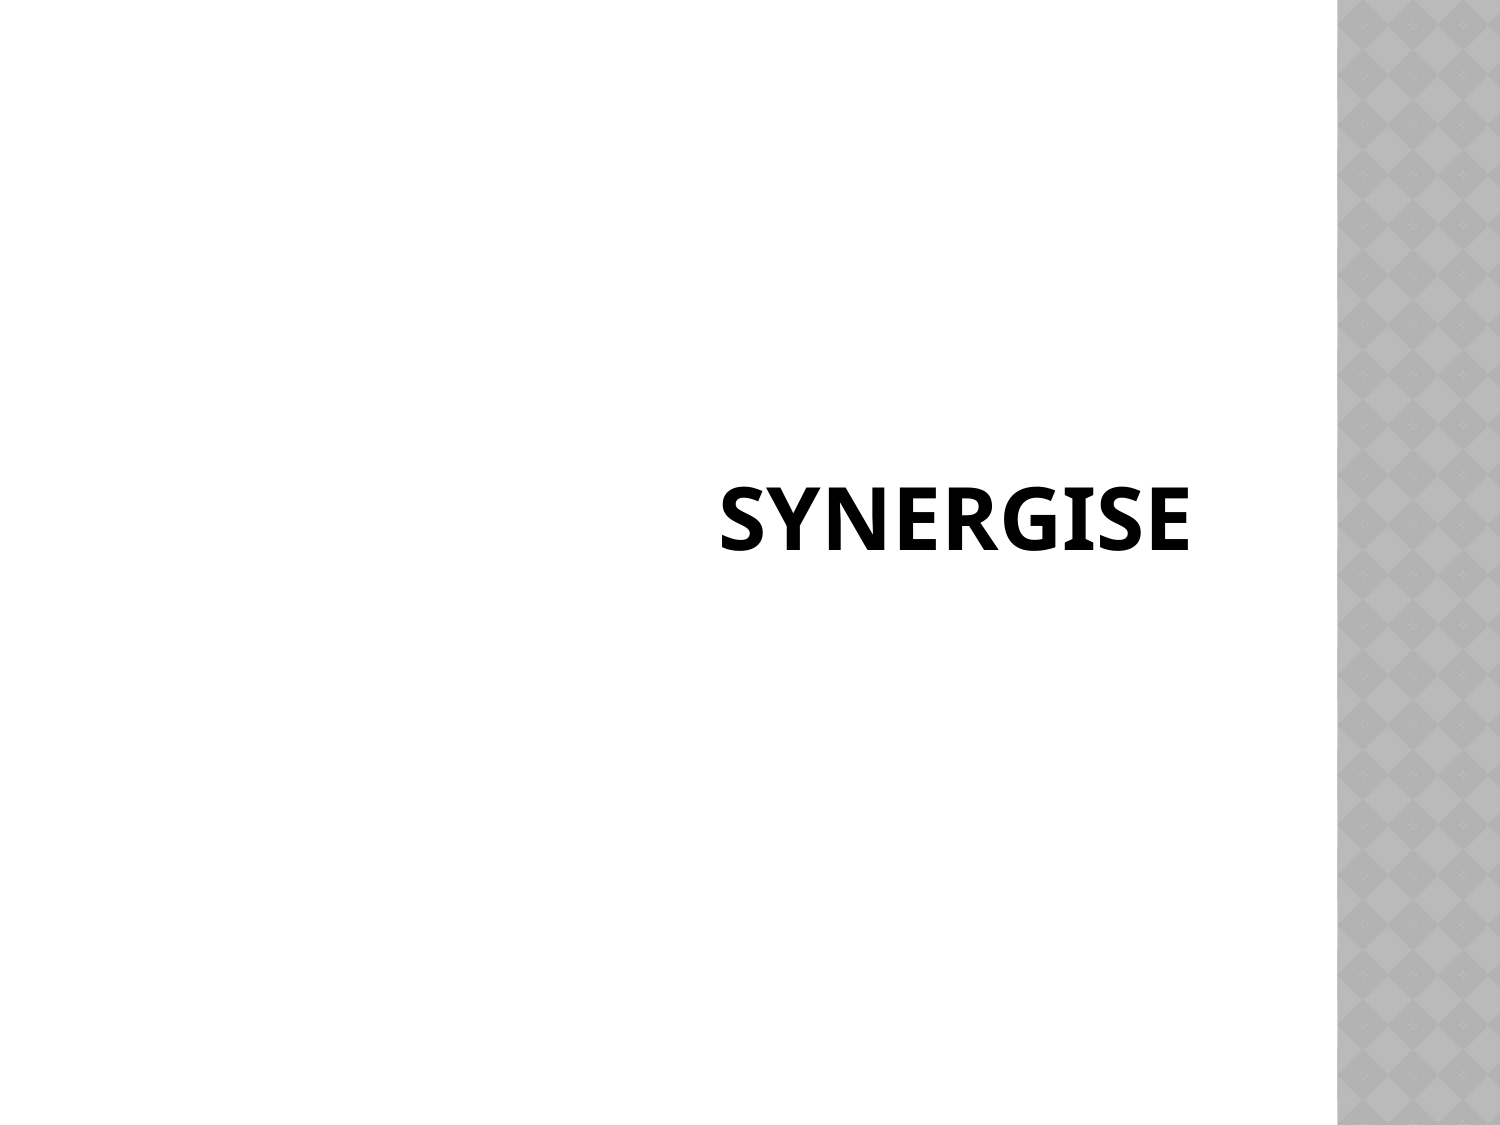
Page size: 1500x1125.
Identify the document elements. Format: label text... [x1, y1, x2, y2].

title synergise [174, 462, 1202, 687]
